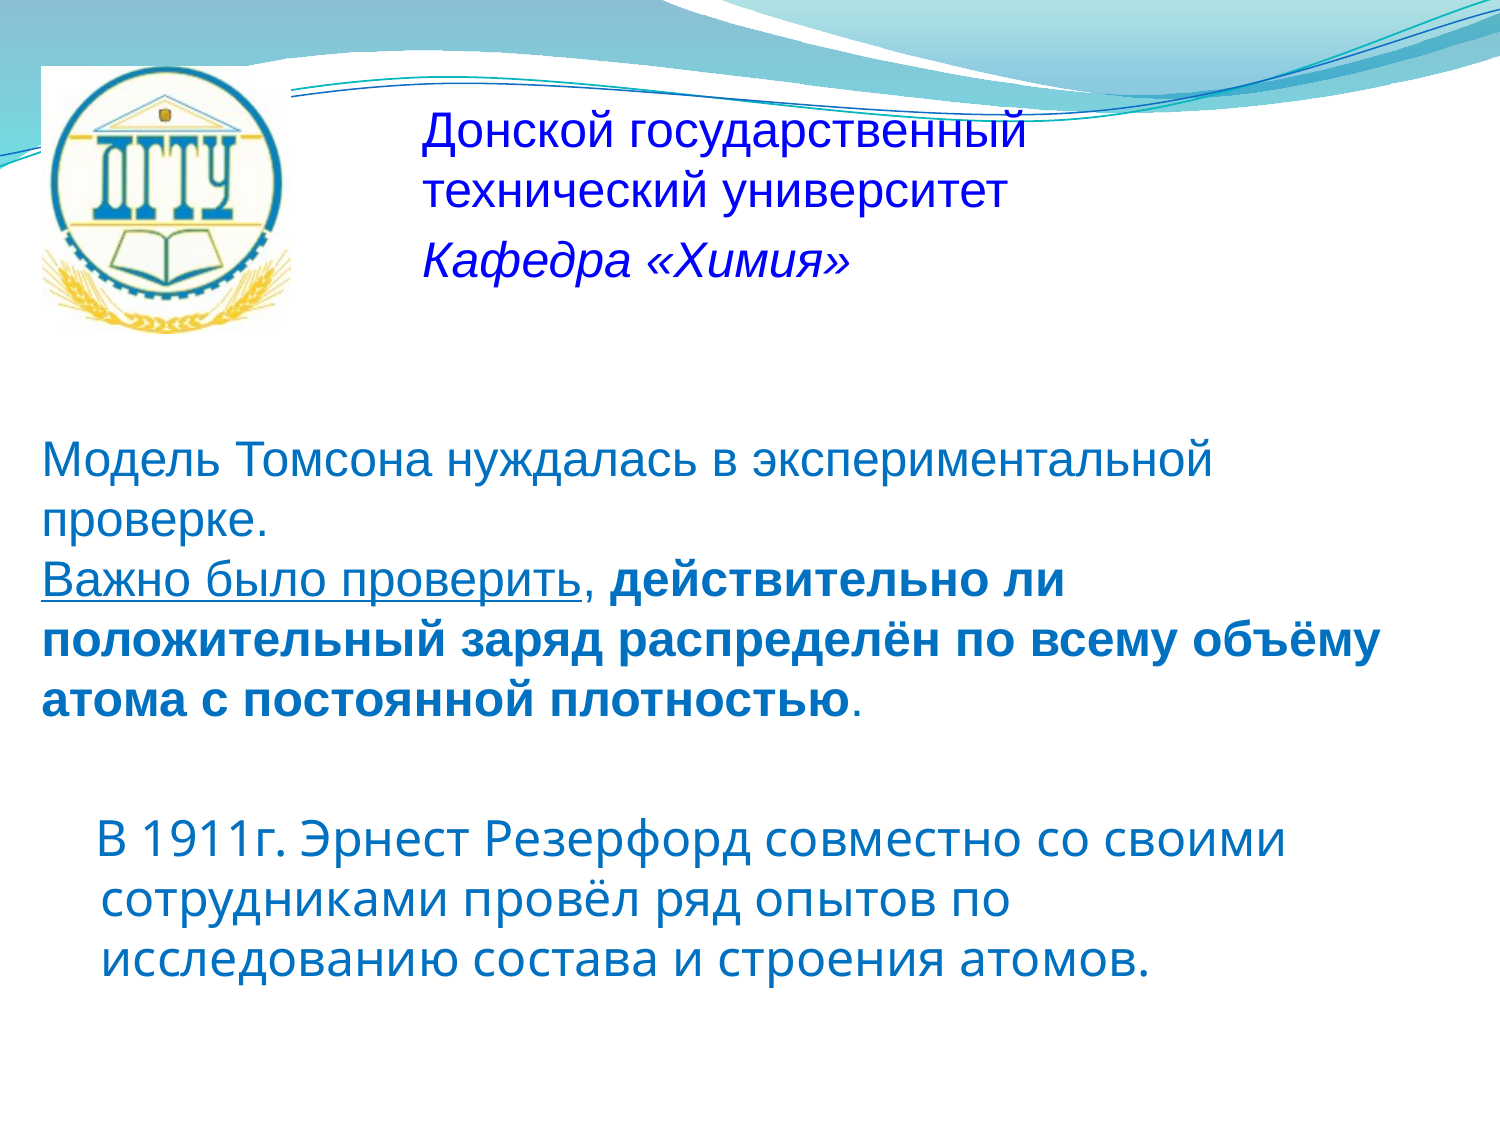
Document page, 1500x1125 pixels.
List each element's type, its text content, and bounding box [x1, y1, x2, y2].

title Модель Томсона нуждалась в экспериментальной проверке. Важно было проверить, действительно ли положительный заряд распределён по всему объёму атома с постоянной плотностью. [41, 385, 1426, 788]
text_box Донской государственный технический университет Кафедра «Химия» [407, 90, 1158, 295]
list В 1911г. Эрнест Резерфорд совместно со своими сотрудниками провёл ряд опытов по исследованию состава и строения атомов. [40, 798, 1376, 1047]
picture [40, 66, 291, 334]
